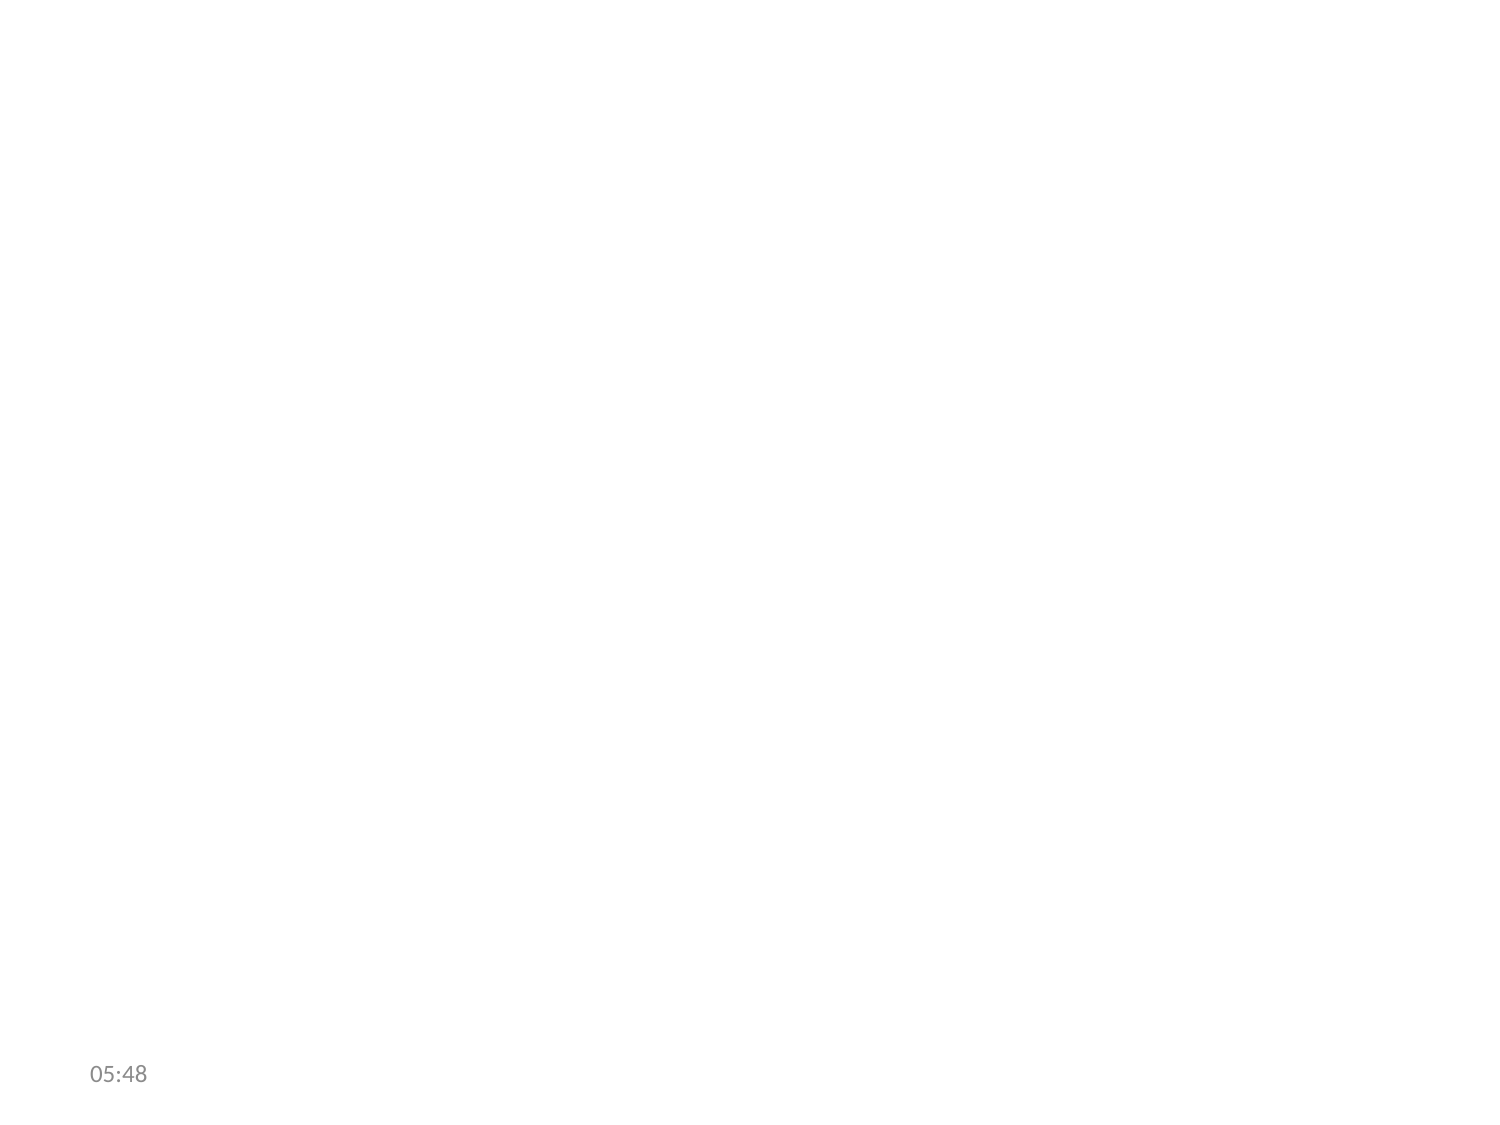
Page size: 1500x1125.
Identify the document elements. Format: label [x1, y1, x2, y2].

slide_number [75, 1042, 425, 1103]
